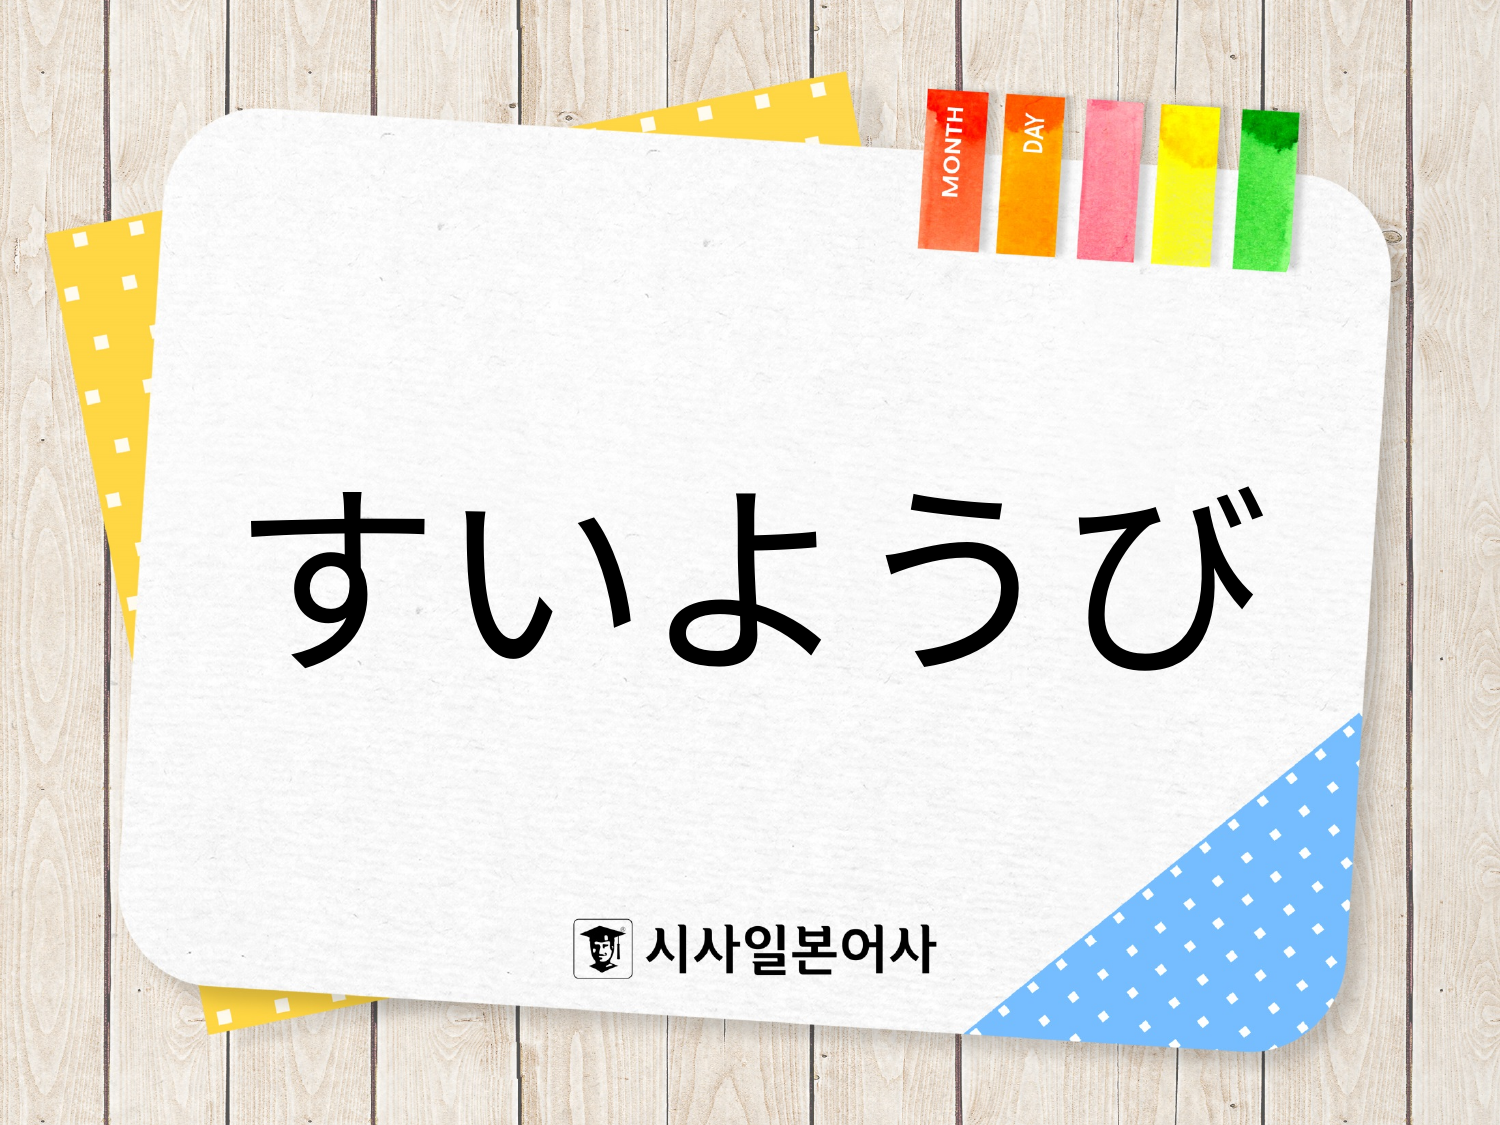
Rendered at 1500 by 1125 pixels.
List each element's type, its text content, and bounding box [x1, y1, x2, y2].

picture [0, 0, 1500, 1125]
title すいようび [75, 338, 1425, 811]
